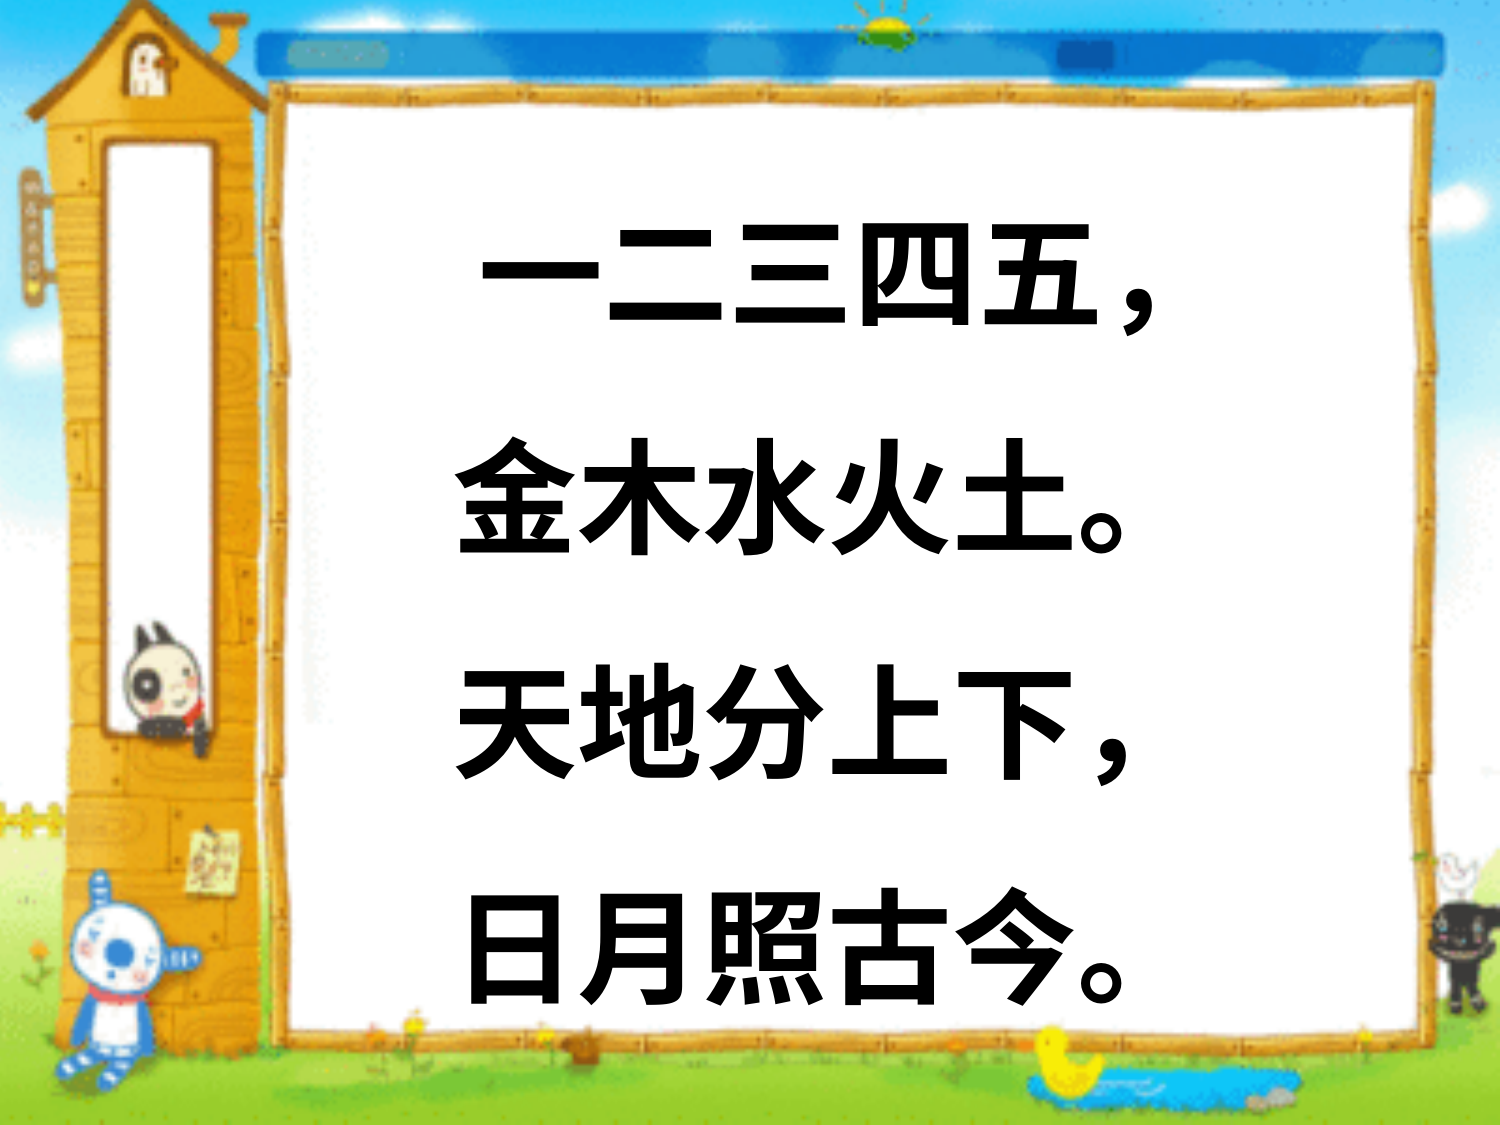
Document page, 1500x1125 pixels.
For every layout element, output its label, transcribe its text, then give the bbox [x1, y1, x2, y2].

text_box 一二三四五， 金木水火土。 天地分上下， 日月照古今。 [437, 112, 1263, 1028]
picture [0, 0, 1500, 1125]
